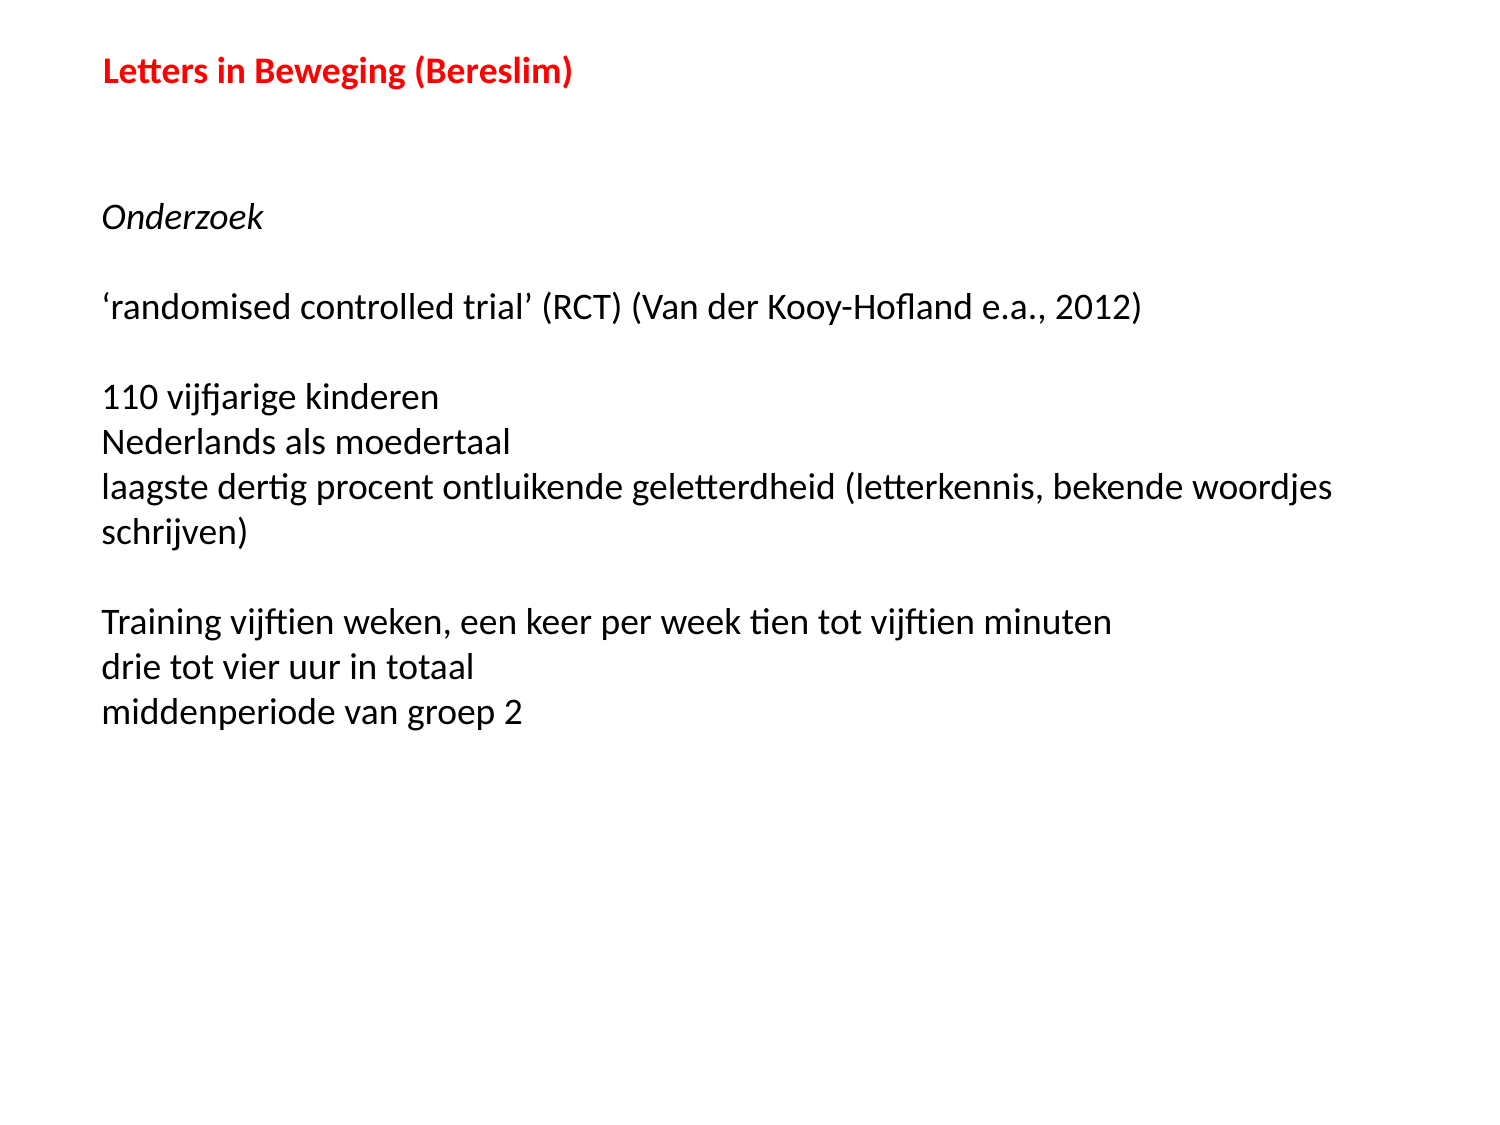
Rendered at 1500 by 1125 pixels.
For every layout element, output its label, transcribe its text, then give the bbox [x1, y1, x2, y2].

text_box Letters in Beweging (Bereslim) [88, 38, 1400, 99]
text_box Onderzoek ‘randomised controlled trial’ (RCT) (Van der Kooy-Hofland e.a., 2012) 110 vijfjarige kinderen Nederlands als moedertaal laagste dertig procent ontluikende geletterdheid (letterkennis, bekende woordjes schrijven) Training vijftien weken, een keer per week tien tot vijftien minuten drie tot vier uur in totaal middenperiode van groep 2 [86, 184, 1398, 740]
